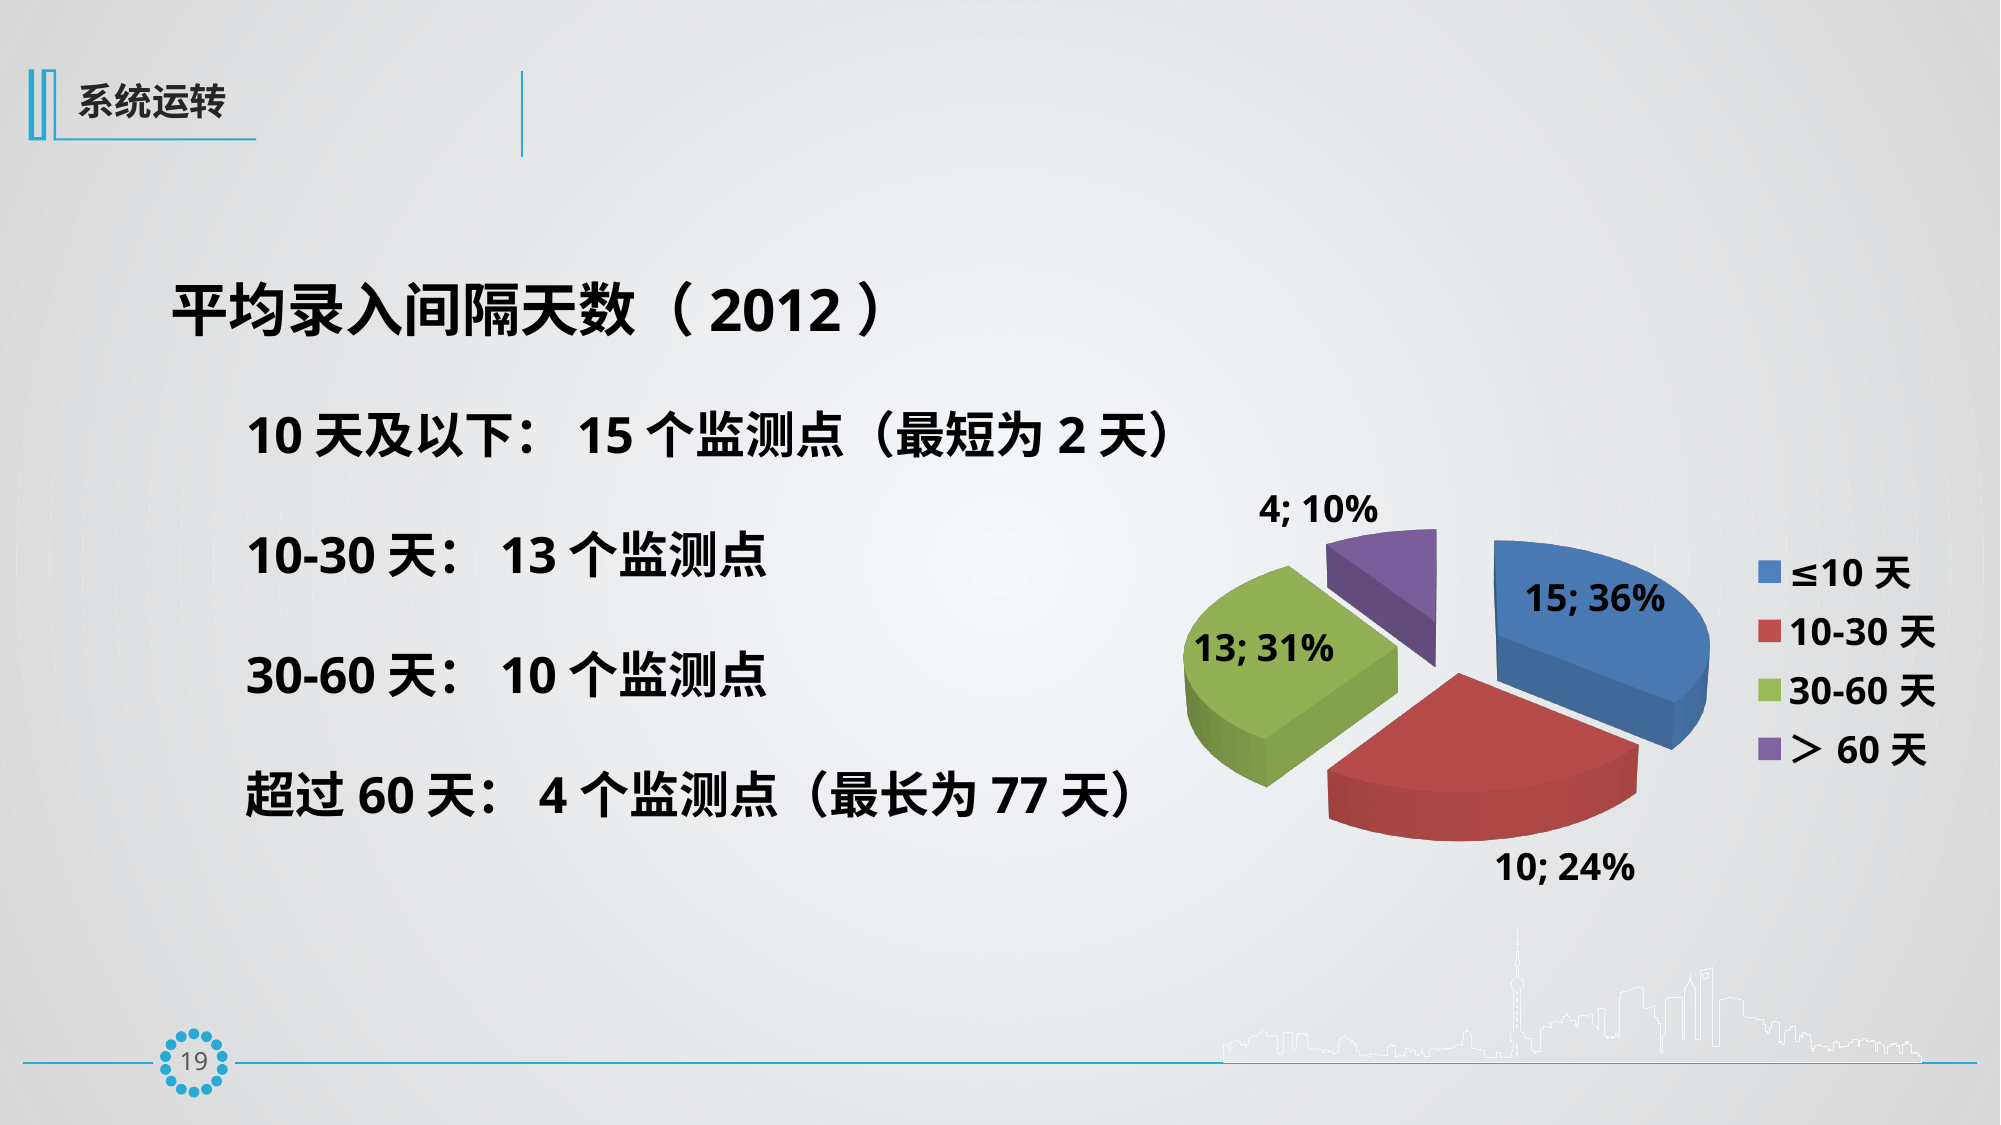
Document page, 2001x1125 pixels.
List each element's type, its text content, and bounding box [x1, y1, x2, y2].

slide_number 18 [169, 1039, 218, 1086]
chart [1093, 349, 1963, 972]
text_box 系统运转 [62, 70, 250, 130]
text_box 平均录入间隔天数（2012） 10天及以下：15个监测点（最短为2天） 10-30天：13个监测点 30-60天：10个监测点 超过60天：4个监测点（最长为77天） [156, 196, 1259, 831]
